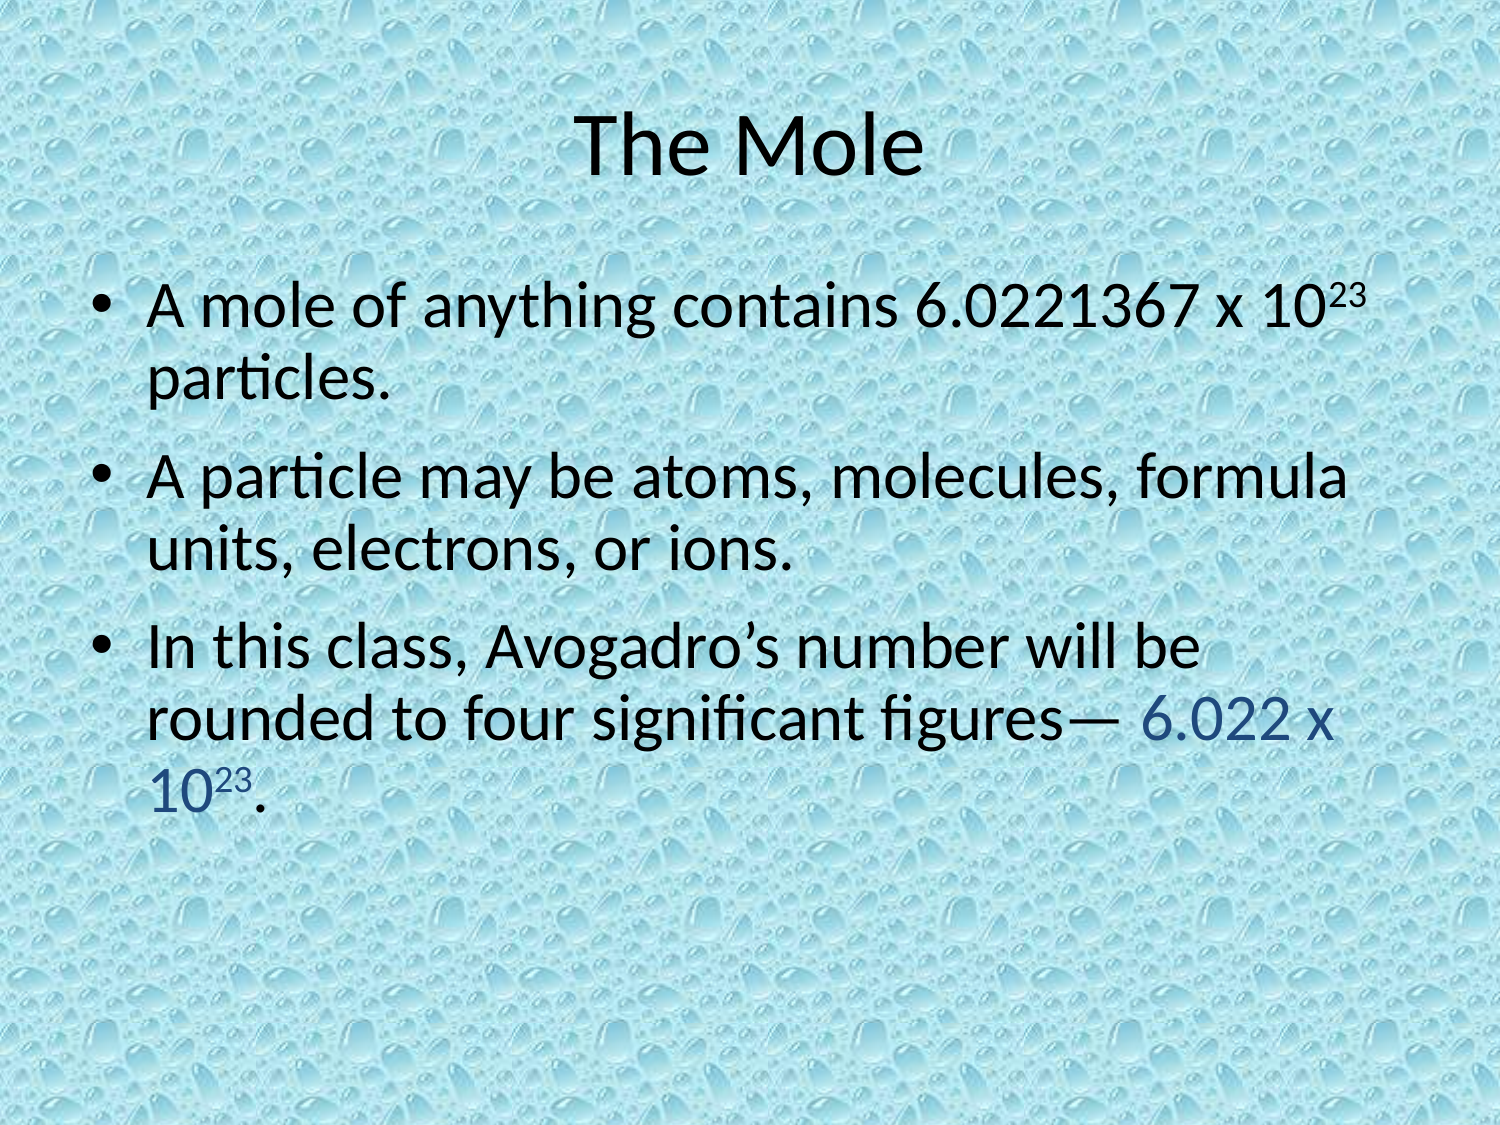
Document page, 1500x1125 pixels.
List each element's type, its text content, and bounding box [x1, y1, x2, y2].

title The Mole [75, 45, 1425, 233]
list A mole of anything contains 6.0221367 x 1023 particles. A particle may be atoms, molecules, formula units, electrons, or ions. In this class, Avogadro’s number will be rounded to four significant figures— 6.022 x 1023. [75, 262, 1425, 1005]
picture [0, 0, 1500, 1125]
